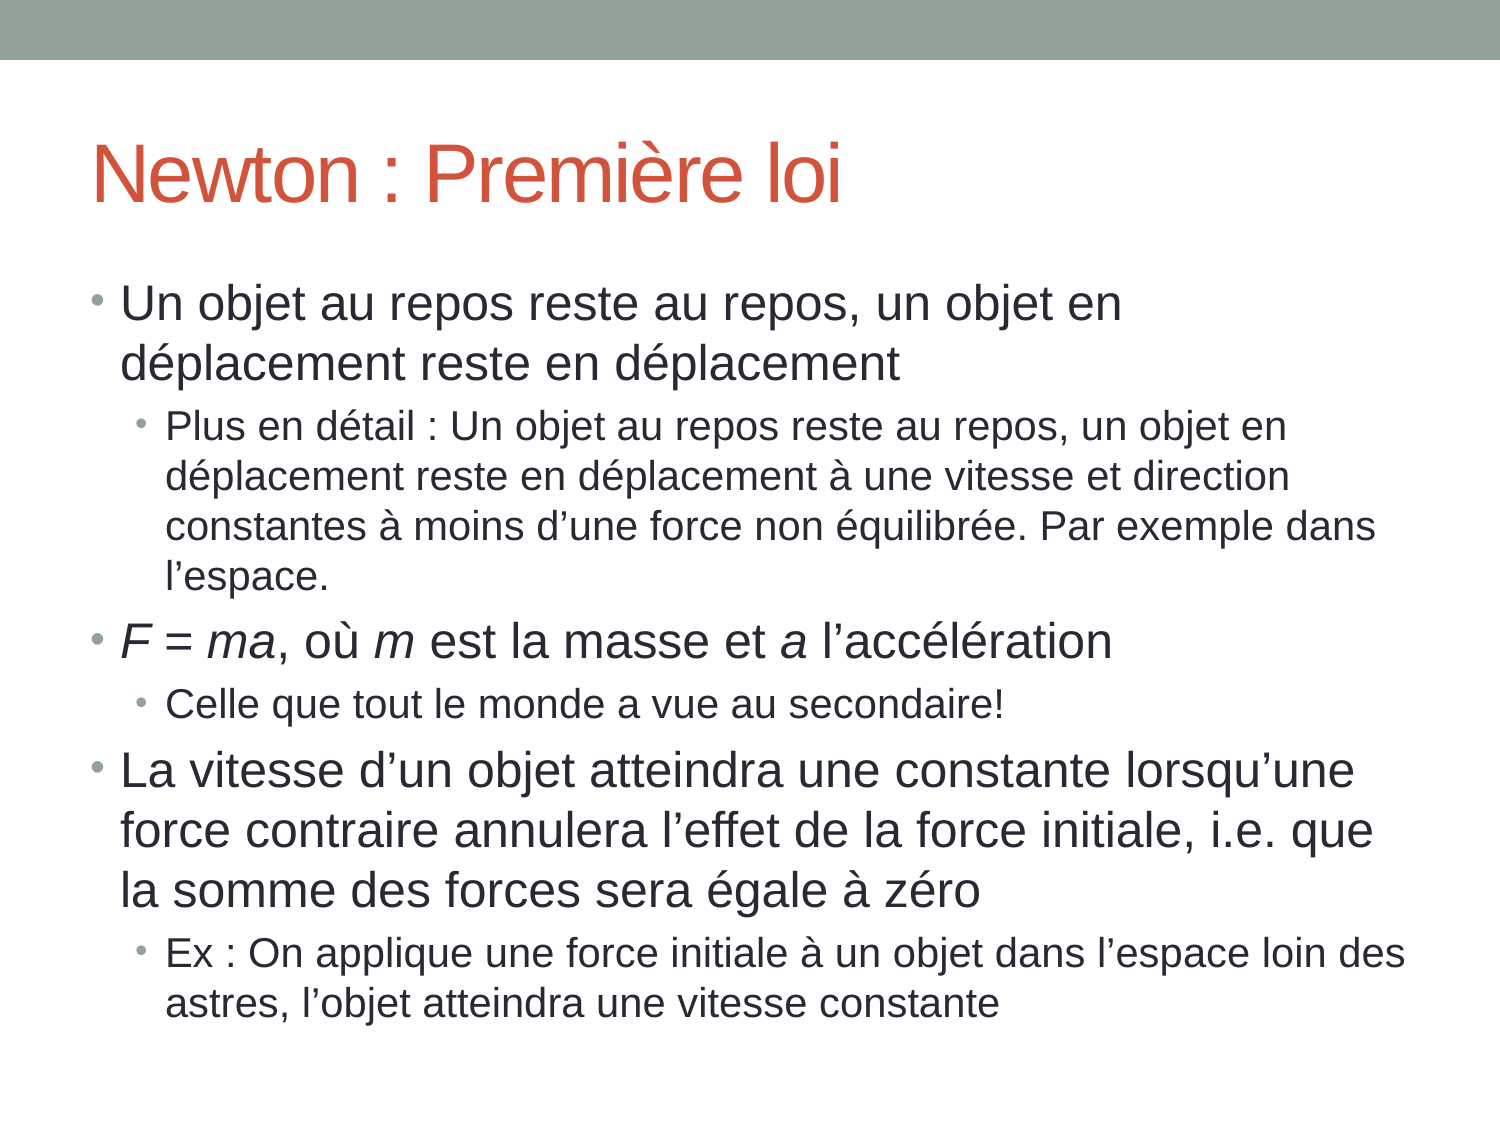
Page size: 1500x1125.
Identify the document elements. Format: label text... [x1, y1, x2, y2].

list Un objet au repos reste au repos, un objet en déplacement reste en déplacement Plus en détail : Un objet au repos reste au repos, un objet en déplacement reste en déplacement à une vitesse et direction constantes à moins d’une force non équilibrée. Par exemple dans l’espace. F = ma, où m est la masse et a l’accélération Celle que tout le monde a vue au secondaire! La vitesse d’un objet atteindra une constante lorsqu’une force contraire annulera l’effet de la force initiale, i.e. que la somme des forces sera égale à zéro Ex : On applique une force initiale à un objet dans l’espace loin des astres, l’objet atteindra une vitesse constante [75, 262, 1425, 1063]
title Newton : Première loi [75, 87, 1425, 250]
